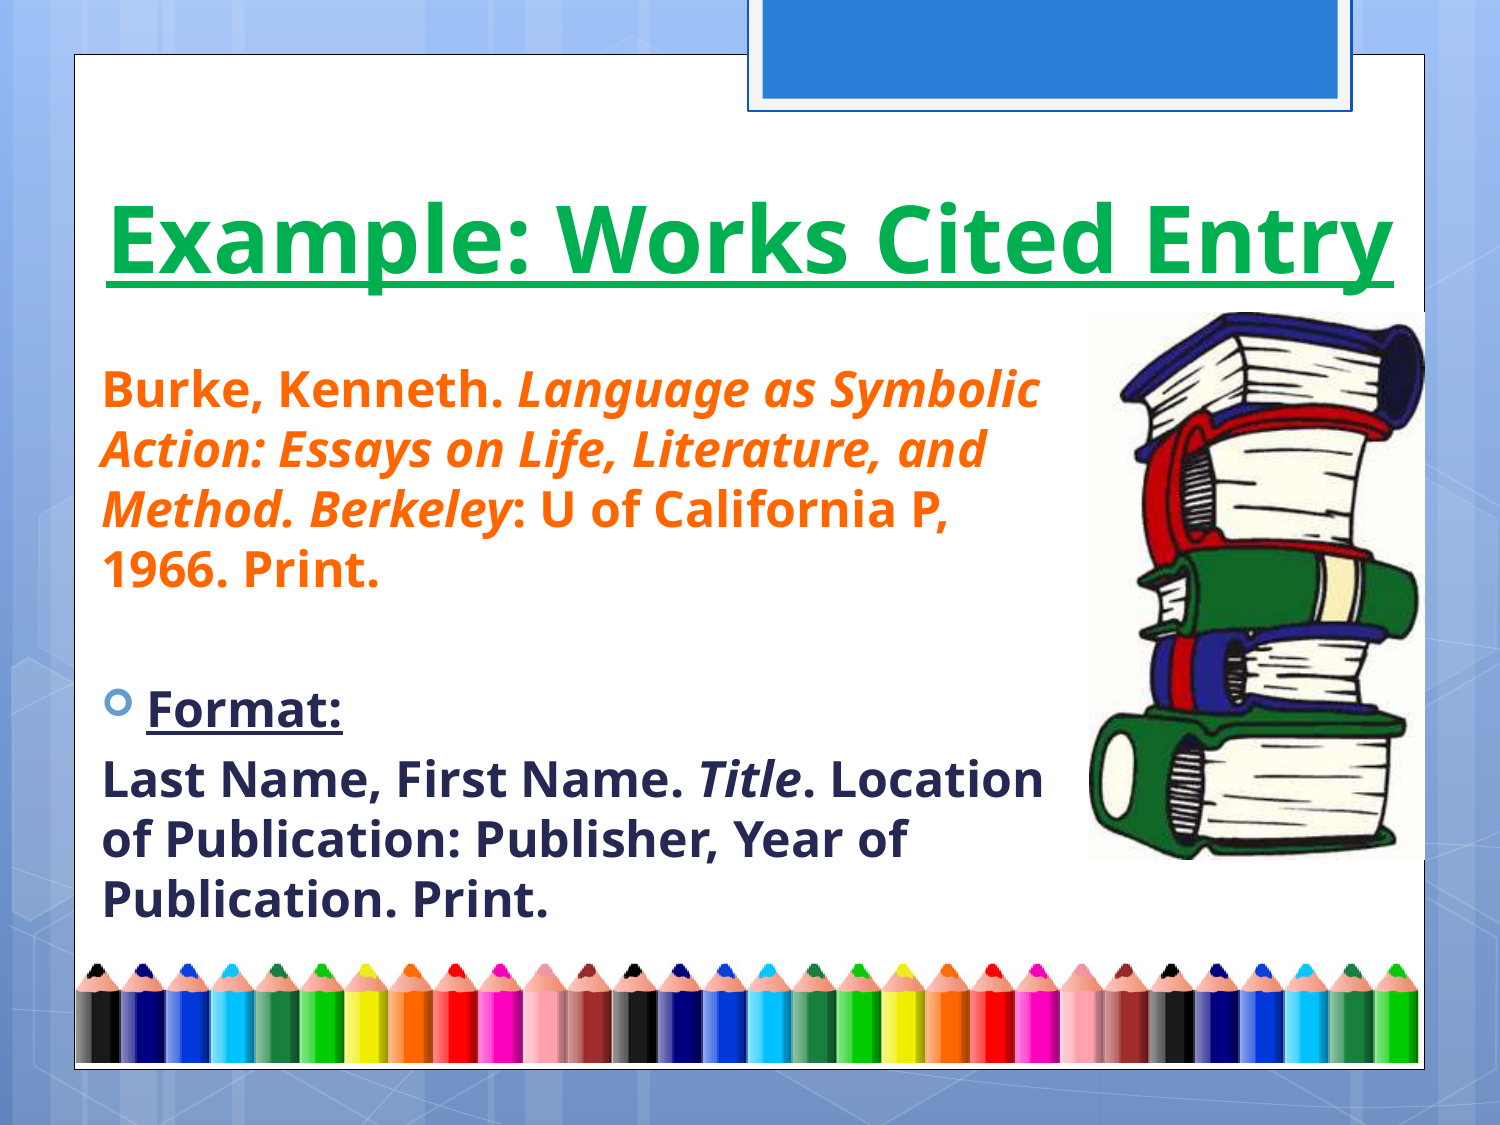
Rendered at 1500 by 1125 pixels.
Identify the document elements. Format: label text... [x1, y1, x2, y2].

picture [1088, 312, 1426, 860]
title Example: Works Cited Entry [75, 112, 1425, 300]
picture [74, 955, 1419, 1063]
list Burke, Kenneth. Language as Symbolic Action: Essays on Life, Literature, and Method. Berkeley: U of California P, 1966. Print. Format: Last Name, First Name. Title. Location of Publication: Publisher, Year of Publication. Print. [75, 350, 1075, 954]
